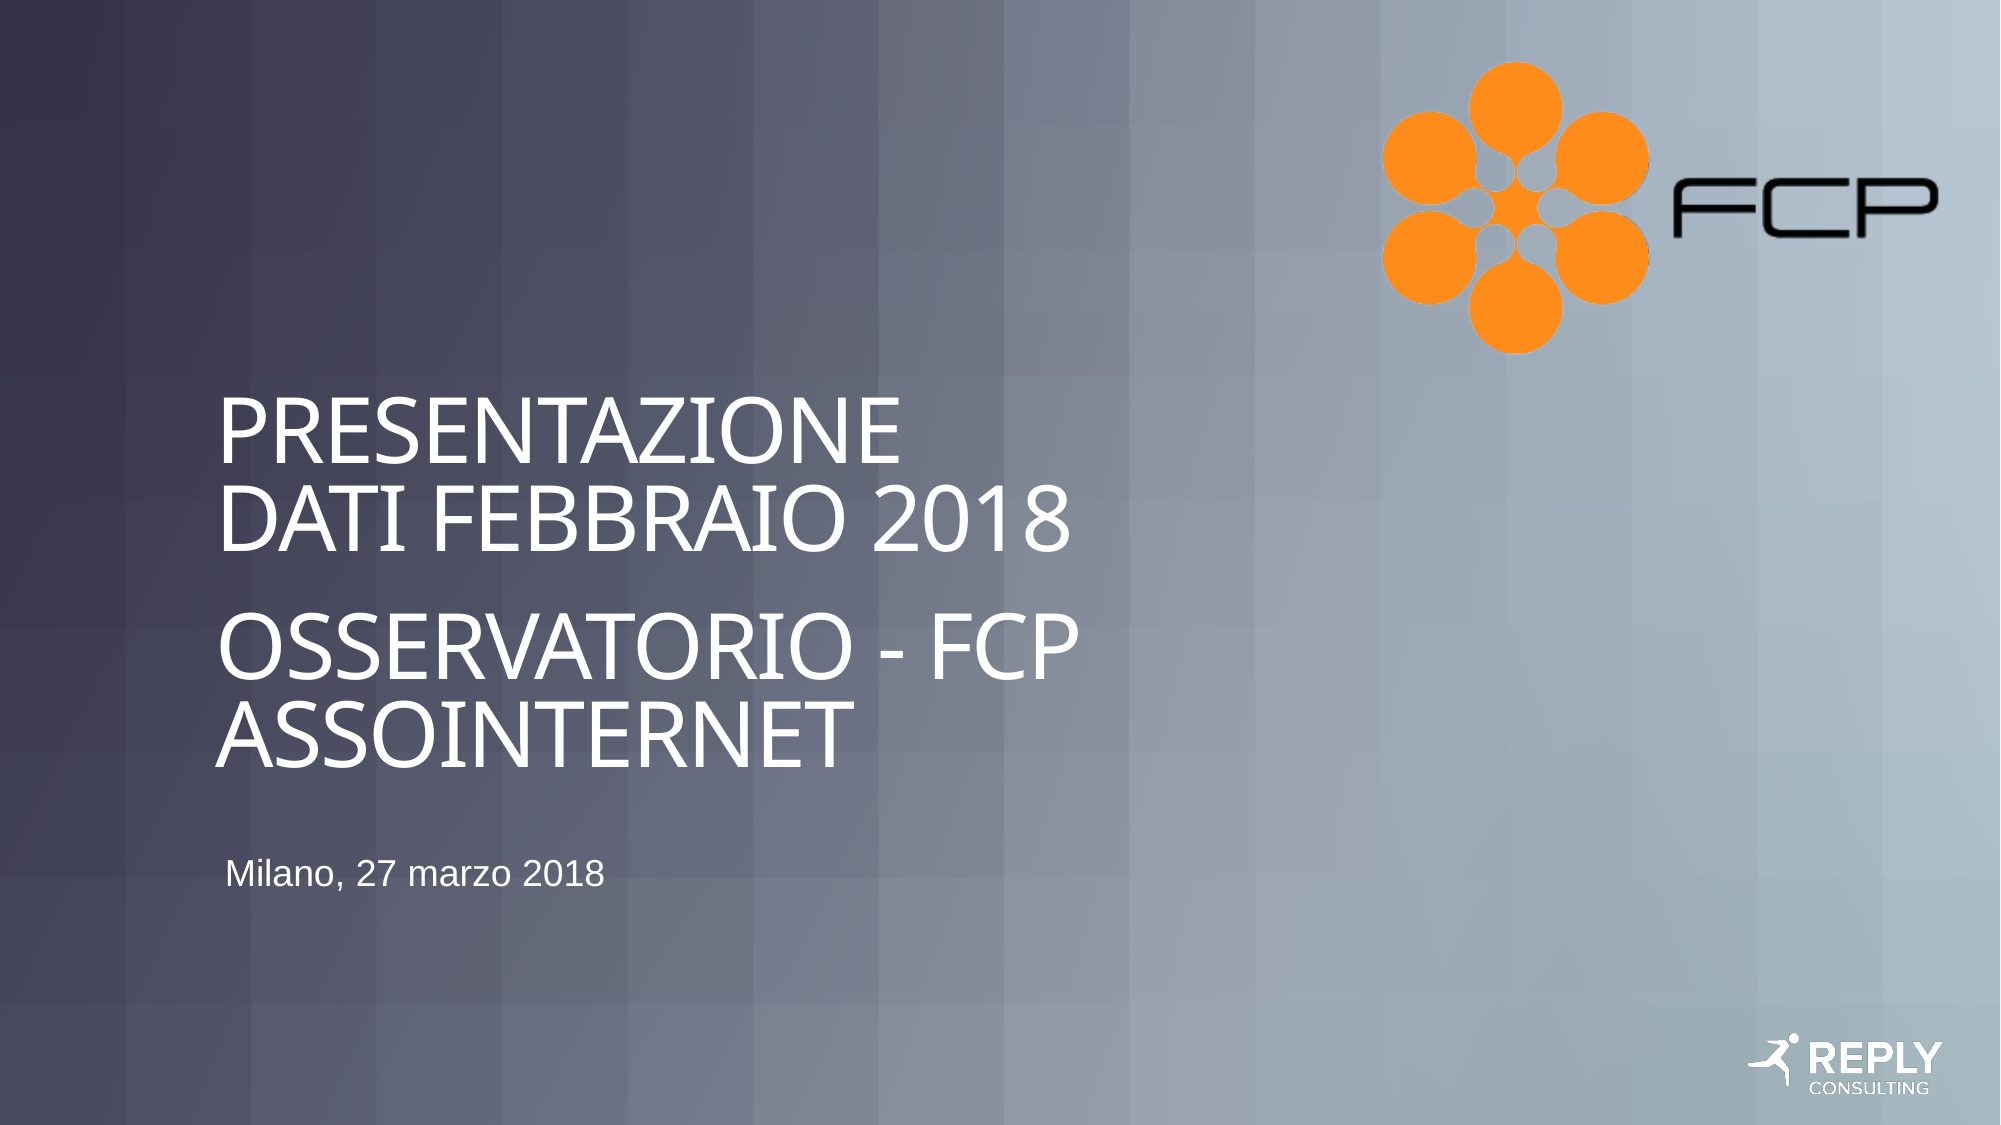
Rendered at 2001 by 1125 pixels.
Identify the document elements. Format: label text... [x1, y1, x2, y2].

text_box PRESENTAZIONE DATI Febbraio 2018 OSSERVATORIO - FCP ASSOINTERNET [215, 257, 1379, 786]
subtitle Milano, 27 marzo 2018 [224, 848, 1469, 921]
picture [0, 0, 2001, 1125]
